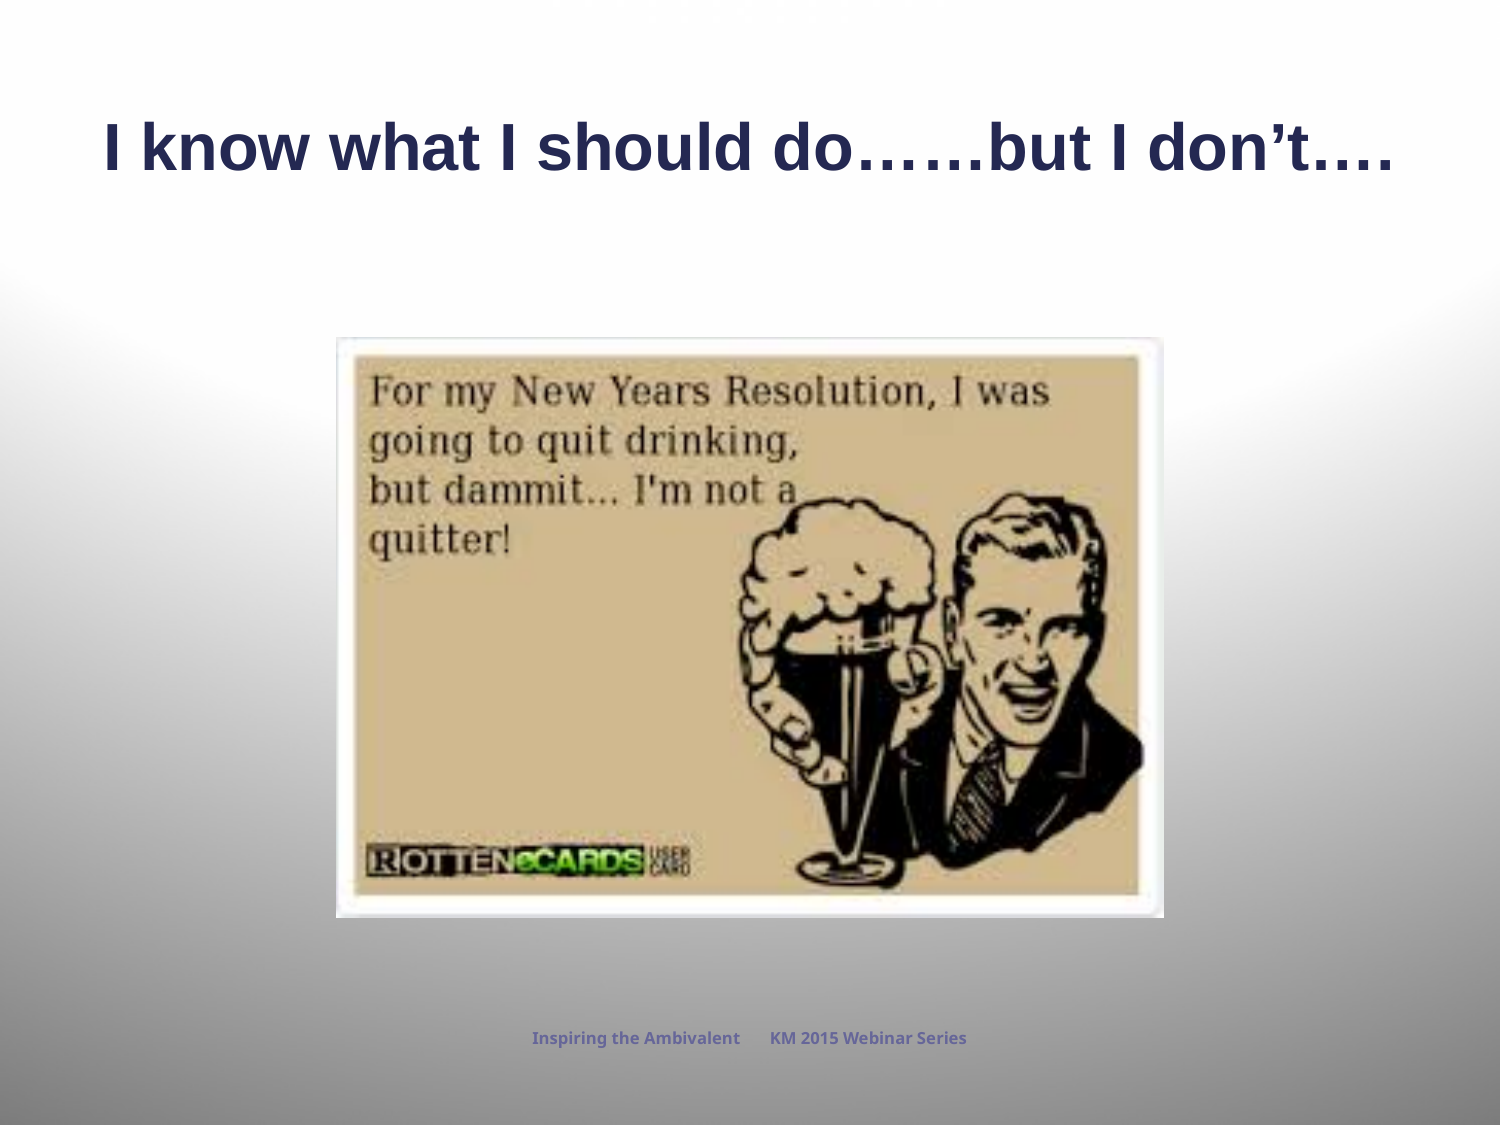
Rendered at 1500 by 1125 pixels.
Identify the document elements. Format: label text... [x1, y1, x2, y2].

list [222, 337, 1278, 919]
picture [0, 0, 1500, 1125]
title I know what I should do……but I don’t…. [26, 78, 1474, 211]
footer Inspiring the Ambivalent KM 2015 Webinar Series [512, 1024, 988, 1103]
